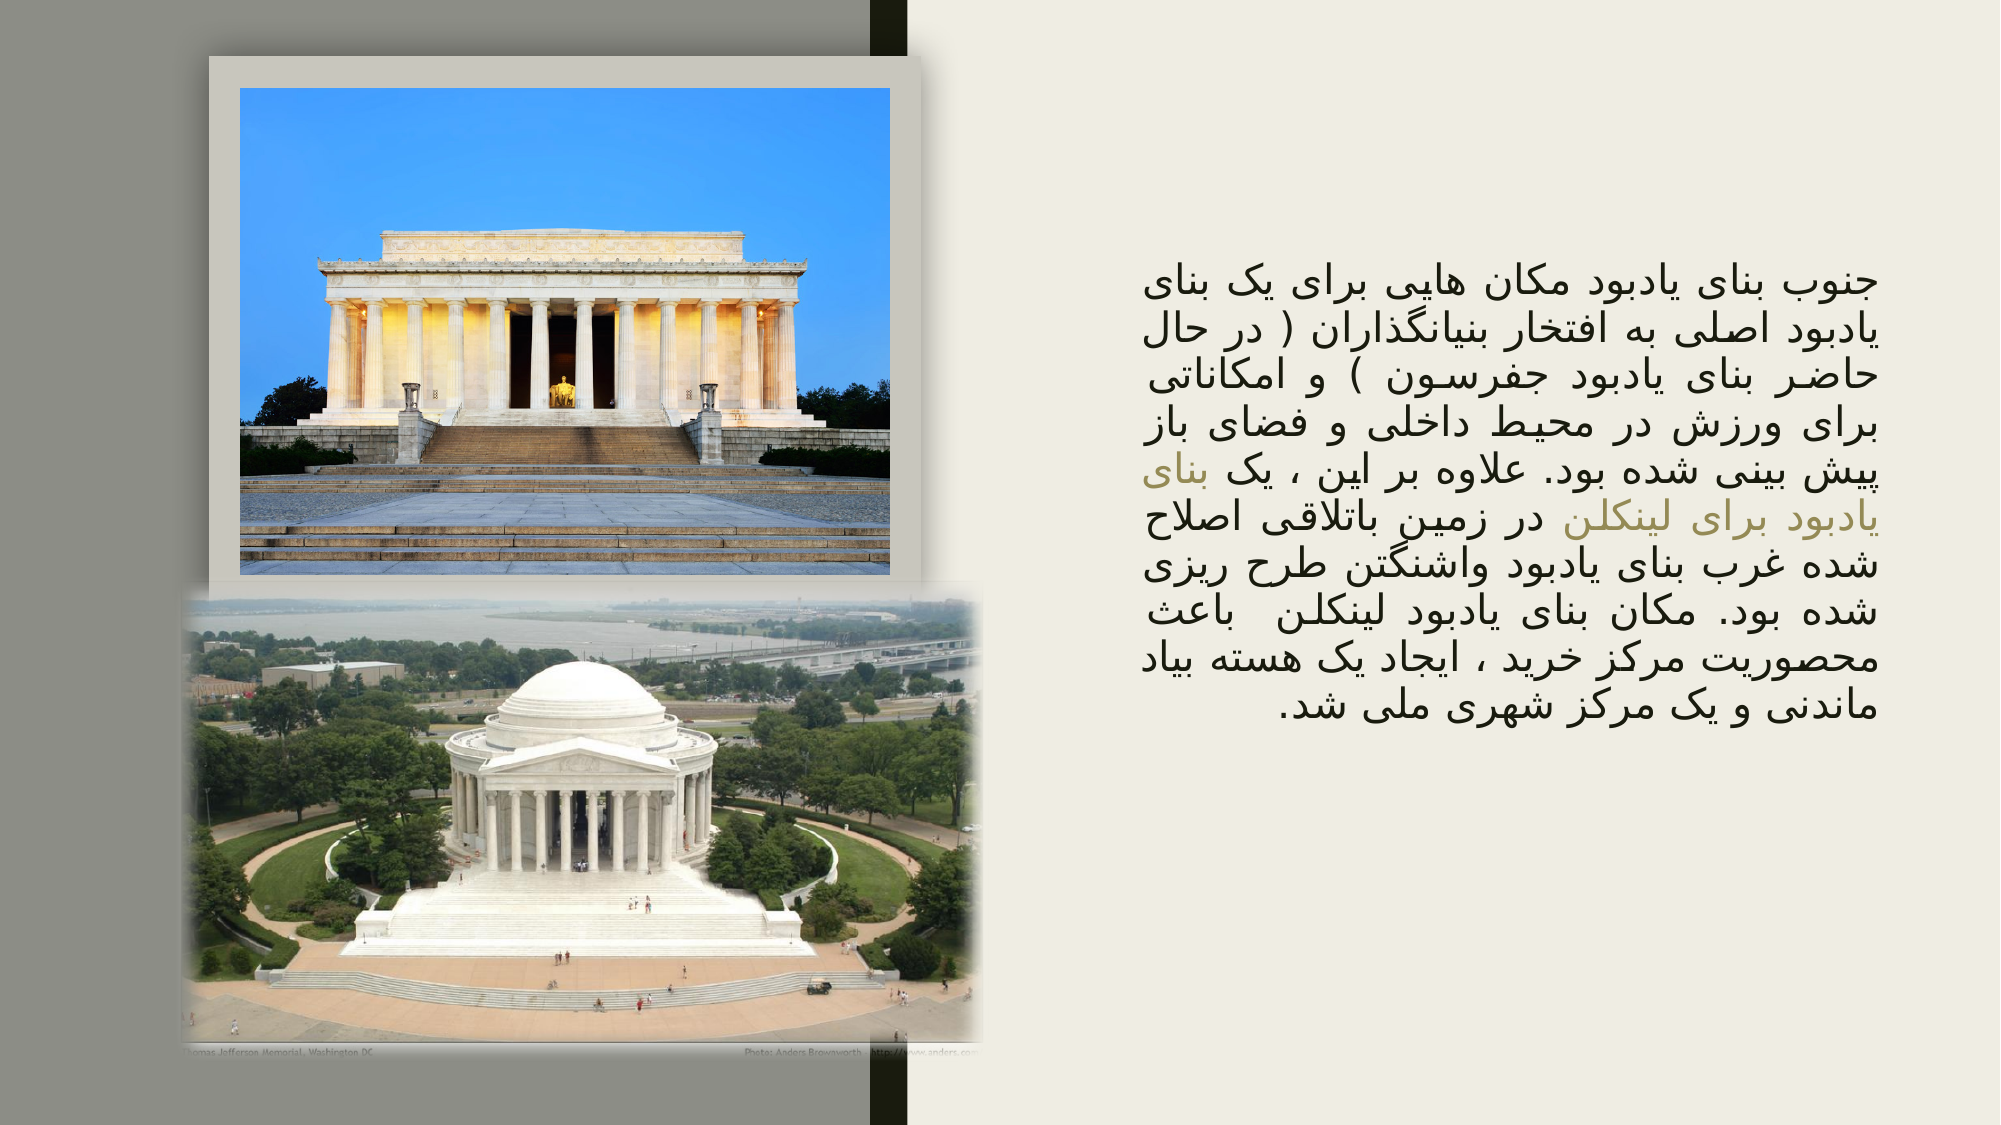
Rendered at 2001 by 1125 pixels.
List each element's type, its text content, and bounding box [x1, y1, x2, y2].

picture [174, 87, 989, 1062]
list جنوب بنای یادبود مکان هایی برای یک بنای یادبود اصلی به افتخار بنیانگذاران ( در حال حاضر بنای یادبود جفرسون ) و امکاناتی برای ورزش در محیط داخلی و فضای باز پیش بینی شده بود. علاوه بر این ، یک بنای یادبود برای لینکلن در زمین باتلاقی اصلاح شده غرب بنای یادبود واشنگتن طرح ریزی شده بود. مکان بنای یادبود لینکلن باعث محصوریت مرکز خرید ، ایجاد یک هسته بیاد ماندنی و یک مرکز شهری ملی شد. [1125, 249, 1896, 950]
